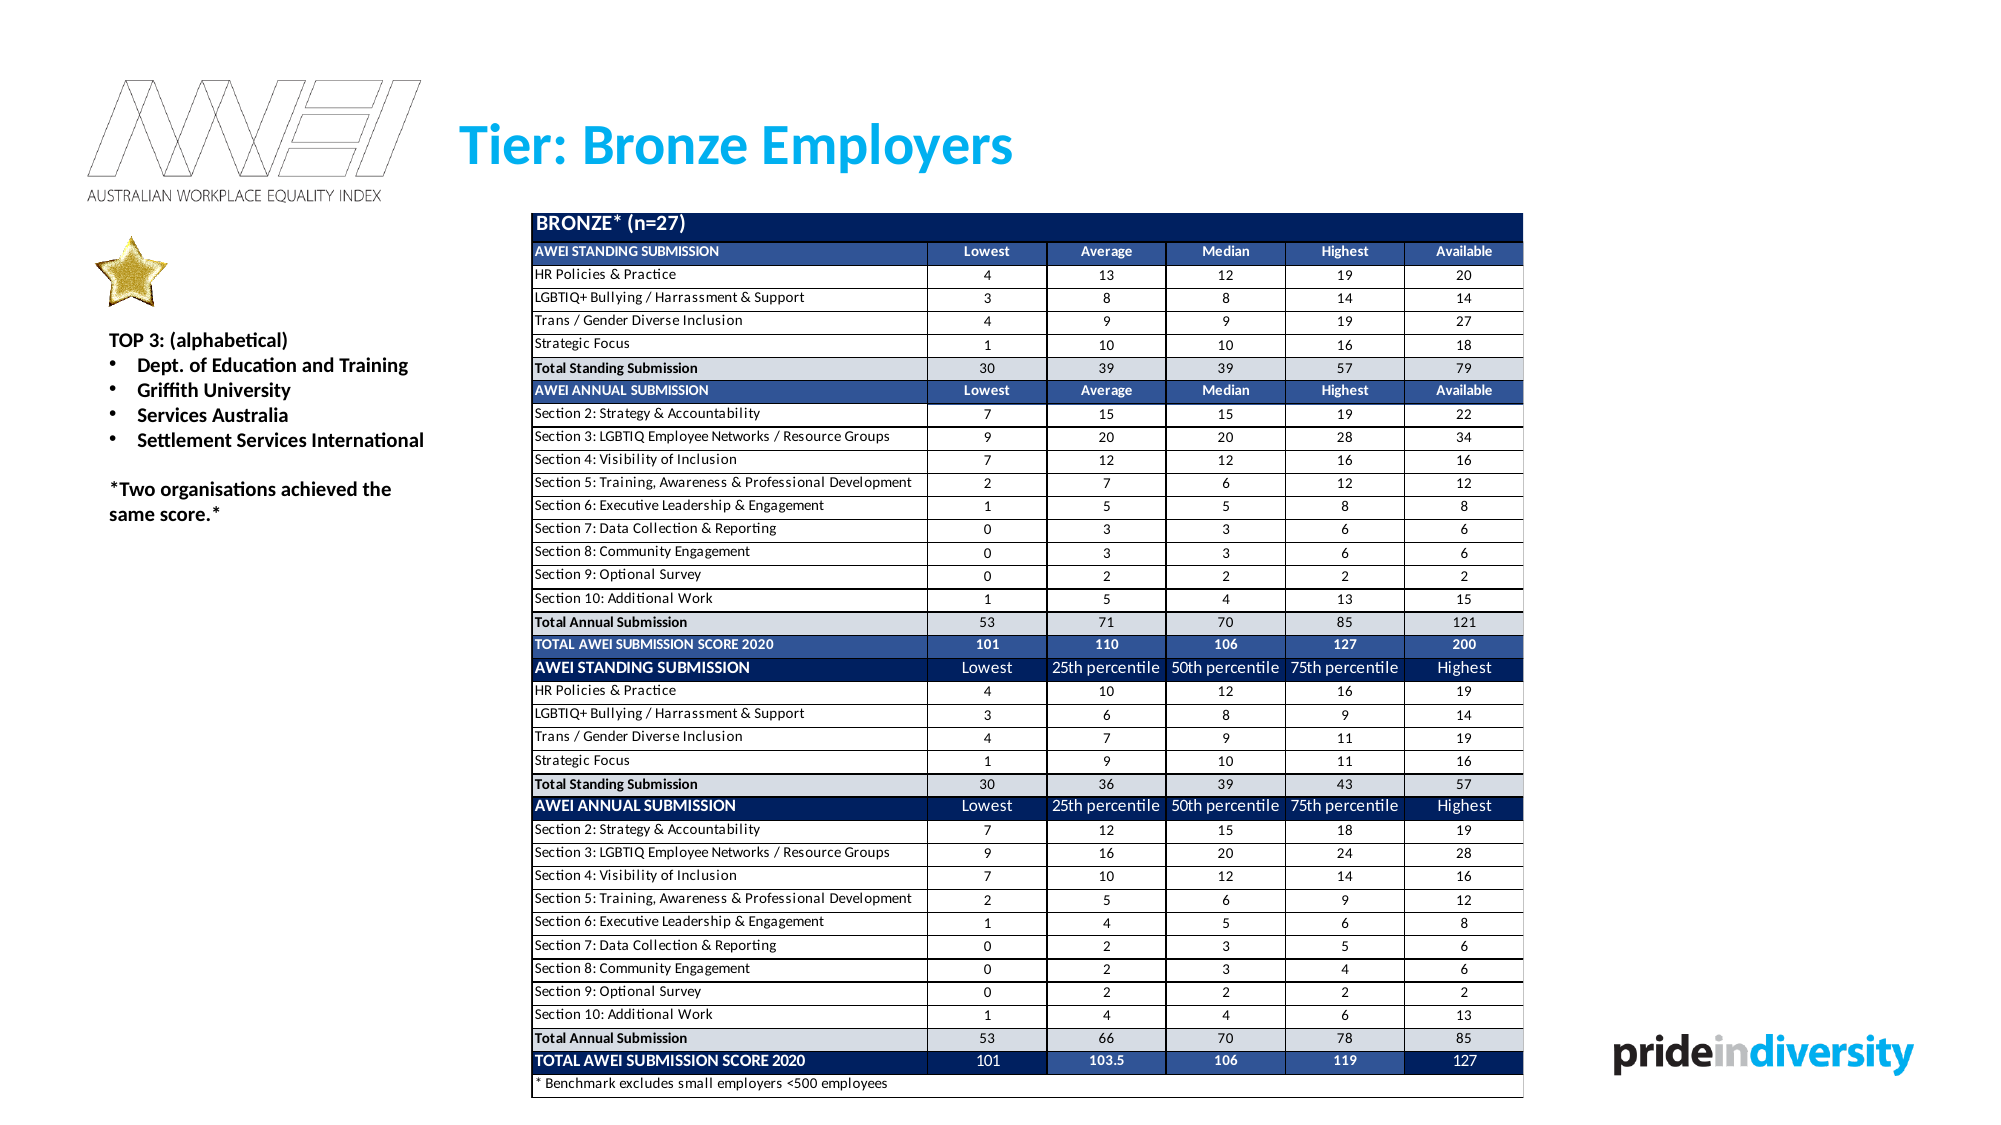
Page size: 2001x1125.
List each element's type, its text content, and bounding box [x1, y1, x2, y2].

picture [1758, 1050, 1765, 1061]
picture [1614, 1034, 1914, 1076]
picture [1900, 1049, 1914, 1076]
picture [86, 78, 422, 204]
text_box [94, 235, 445, 537]
title Tier: Bronze Employers [444, 47, 1914, 235]
picture [531, 212, 1525, 1099]
